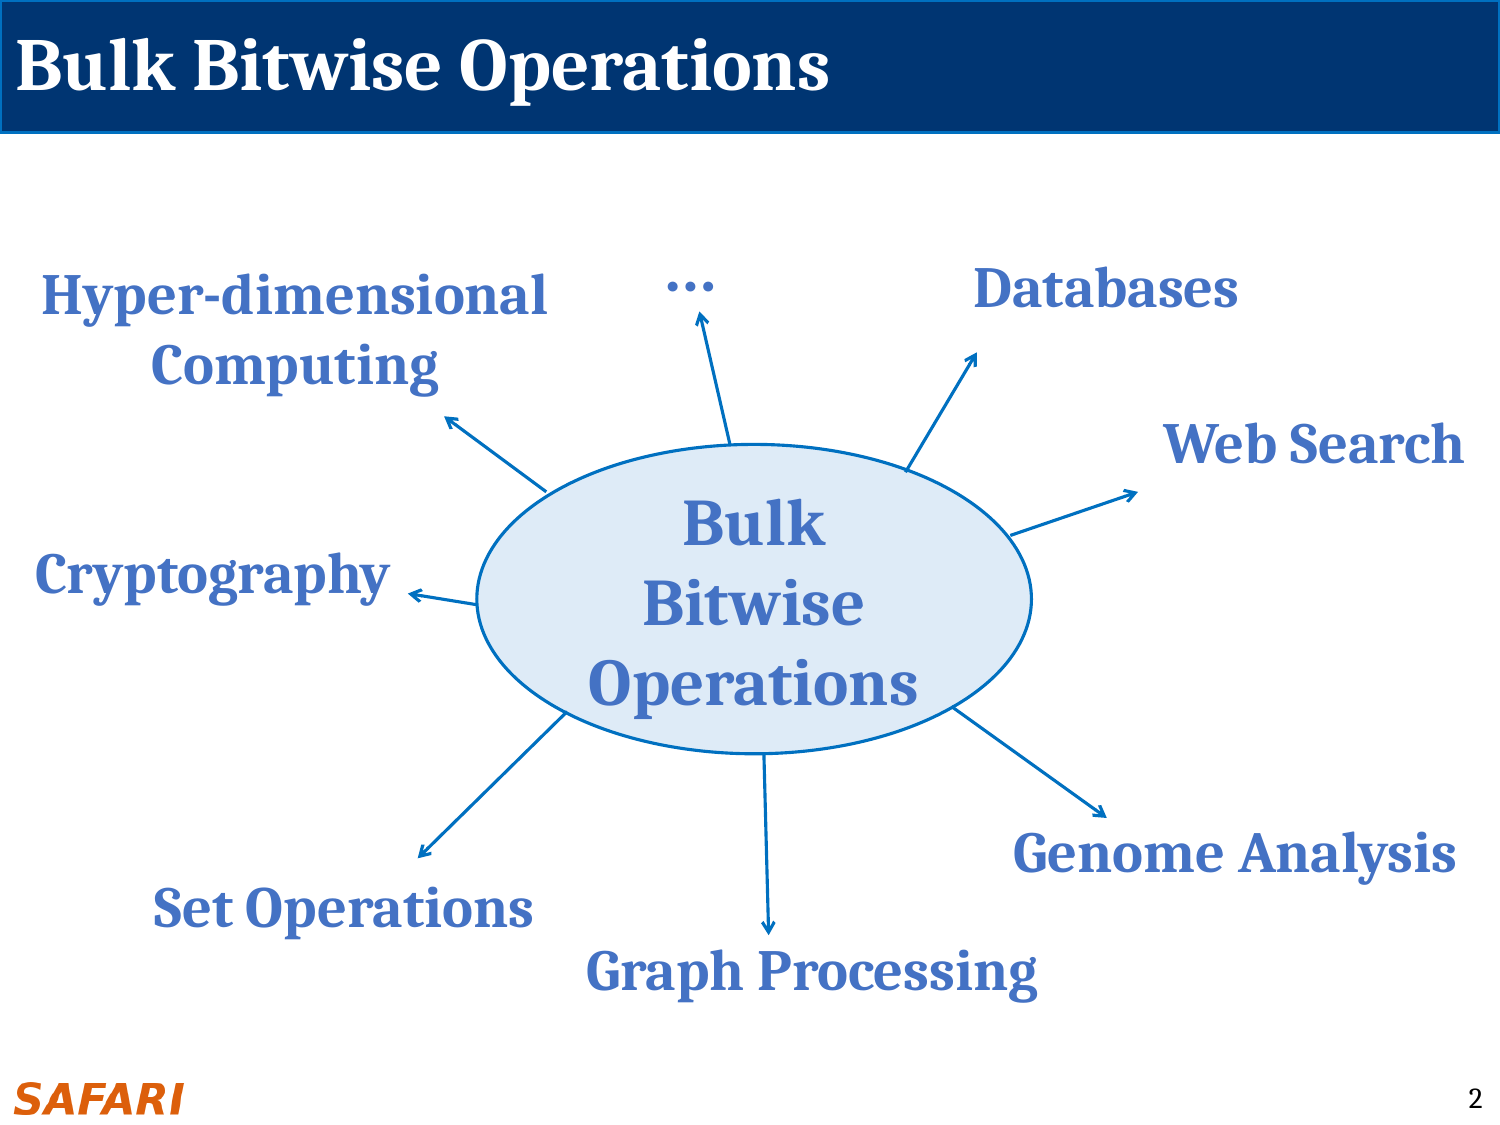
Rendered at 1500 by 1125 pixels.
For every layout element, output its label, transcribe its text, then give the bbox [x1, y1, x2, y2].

picture [12, 1073, 190, 1125]
text_box Bulk Bitwise Operations [477, 443, 1033, 752]
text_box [951, 706, 1481, 893]
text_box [648, 217, 733, 445]
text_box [1010, 397, 1487, 536]
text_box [130, 711, 568, 949]
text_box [12, 528, 477, 614]
text_box 2 [1366, 1072, 1498, 1122]
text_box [560, 752, 1064, 1013]
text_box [824, 241, 1390, 473]
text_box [17, 248, 573, 492]
title Bulk Bitwise Operations [0, 0, 1500, 133]
